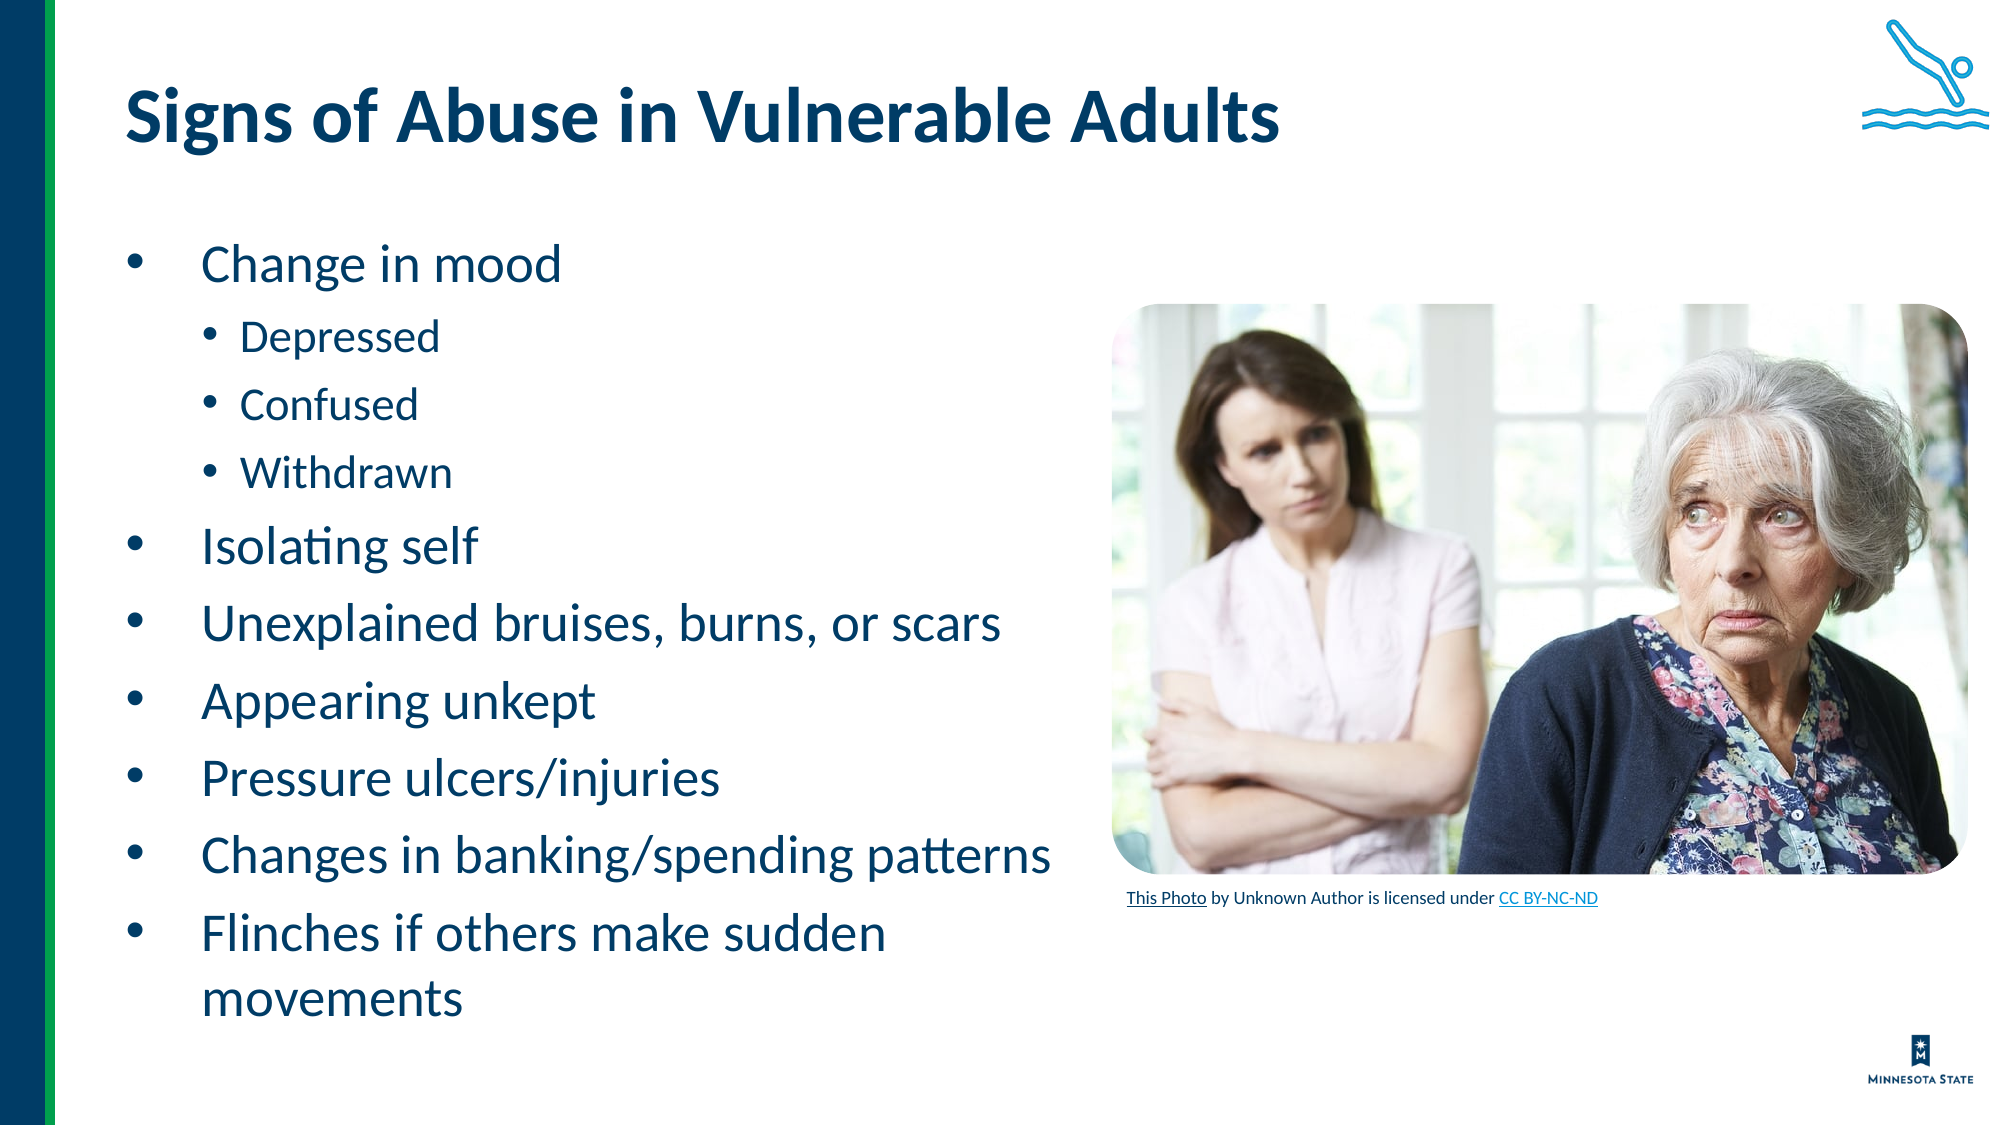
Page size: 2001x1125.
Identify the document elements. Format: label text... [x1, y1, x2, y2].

picture [1849, 0, 2000, 151]
picture [1111, 303, 1969, 875]
list Change in mood Depressed Confused Withdrawn Isolating self Unexplained bruises, burns, or scars Appearing unkept Pressure ulcers/injuries Changes in banking/spending patterns Flinches if others make sudden movements [110, 220, 1112, 1047]
picture [1823, 1028, 2001, 1095]
text_box This Photo by Unknown Author is licensed under CC BY-NC-ND [1111, 881, 1741, 916]
title Signs of Abuse in Vulnerable Adults [110, 35, 1477, 198]
